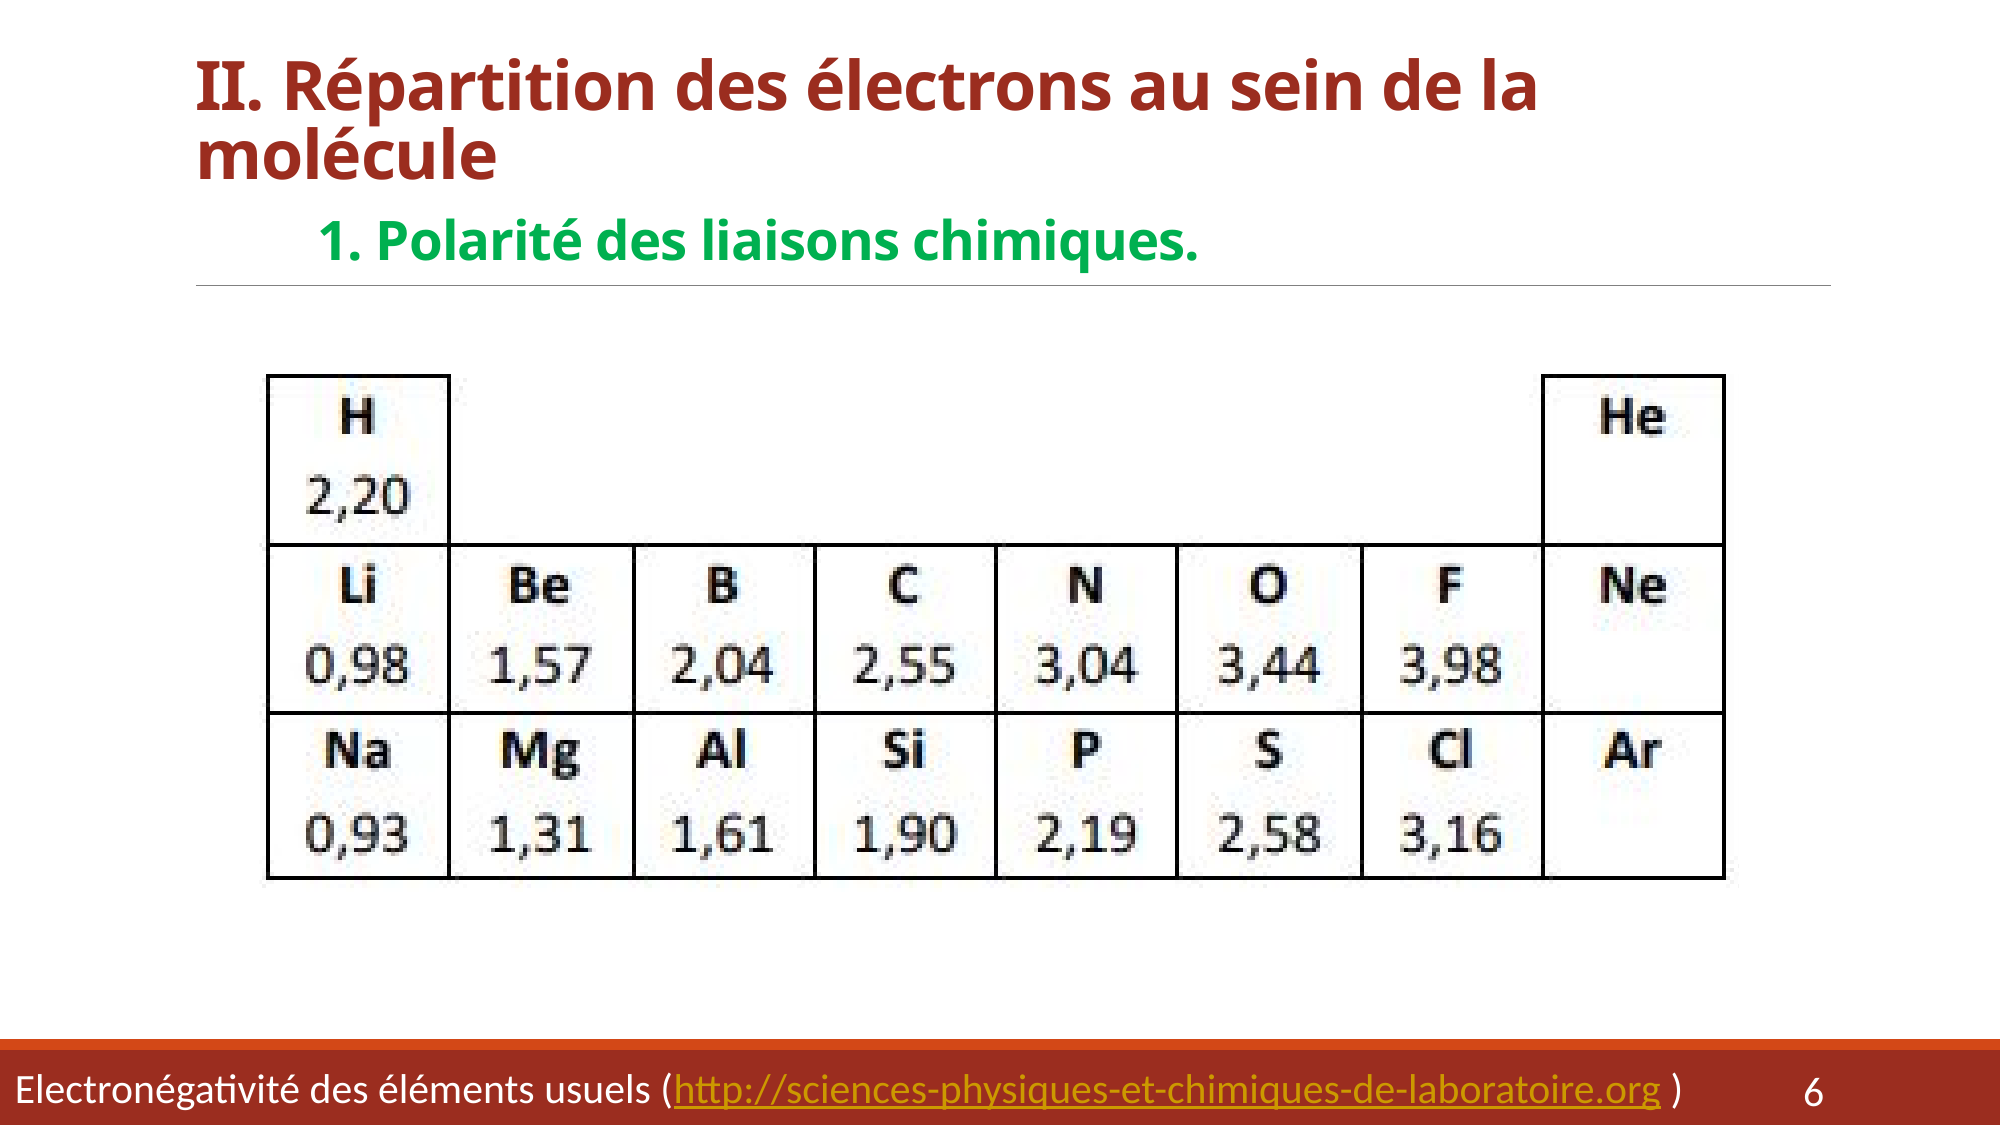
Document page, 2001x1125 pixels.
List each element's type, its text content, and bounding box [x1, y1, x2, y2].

text_box Electronégativité des éléments usuels (http://sciences-physiques-et-chimiques-de-laboratoire.org ) [0, 1053, 1860, 1119]
text_box II. Répartition des électrons au sein de la molécule 1. Polarité des liaisons chimiques. [179, 46, 1830, 285]
picture [258, 365, 1740, 894]
